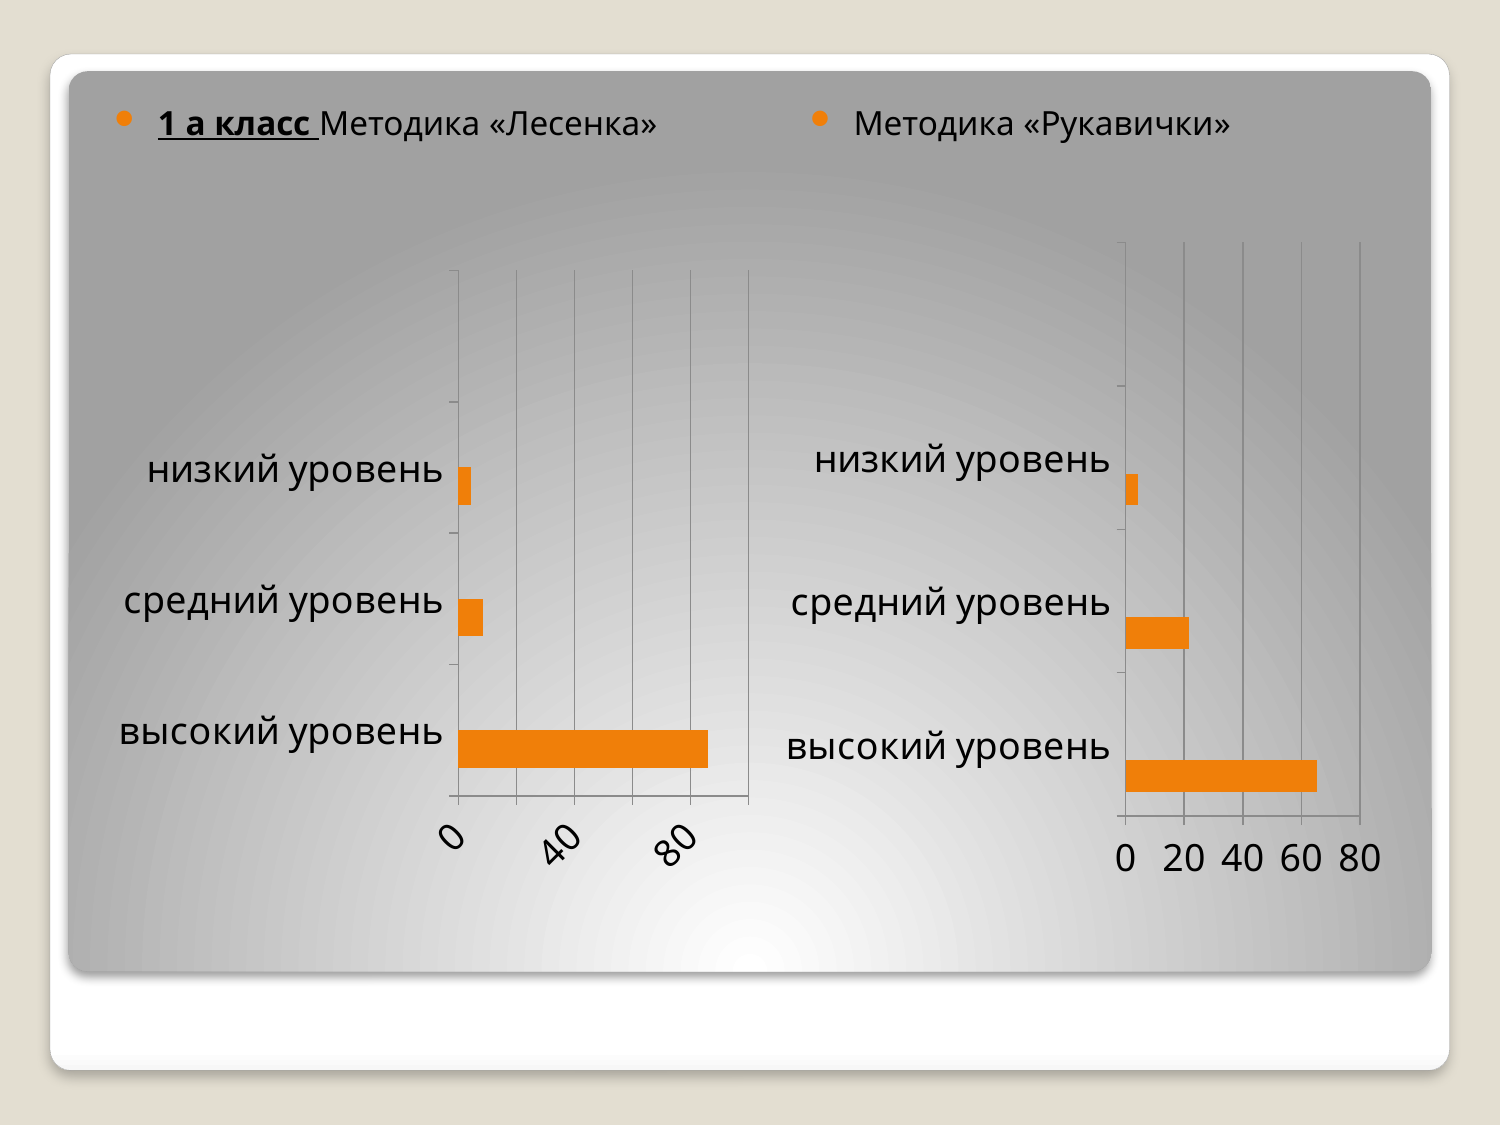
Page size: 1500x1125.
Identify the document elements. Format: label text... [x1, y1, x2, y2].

list Методика «Рукавички» [780, 86, 1426, 807]
chart [773, 228, 1395, 897]
list 1 а класс Методика «Лесенка» [84, 86, 730, 807]
chart [105, 257, 762, 891]
